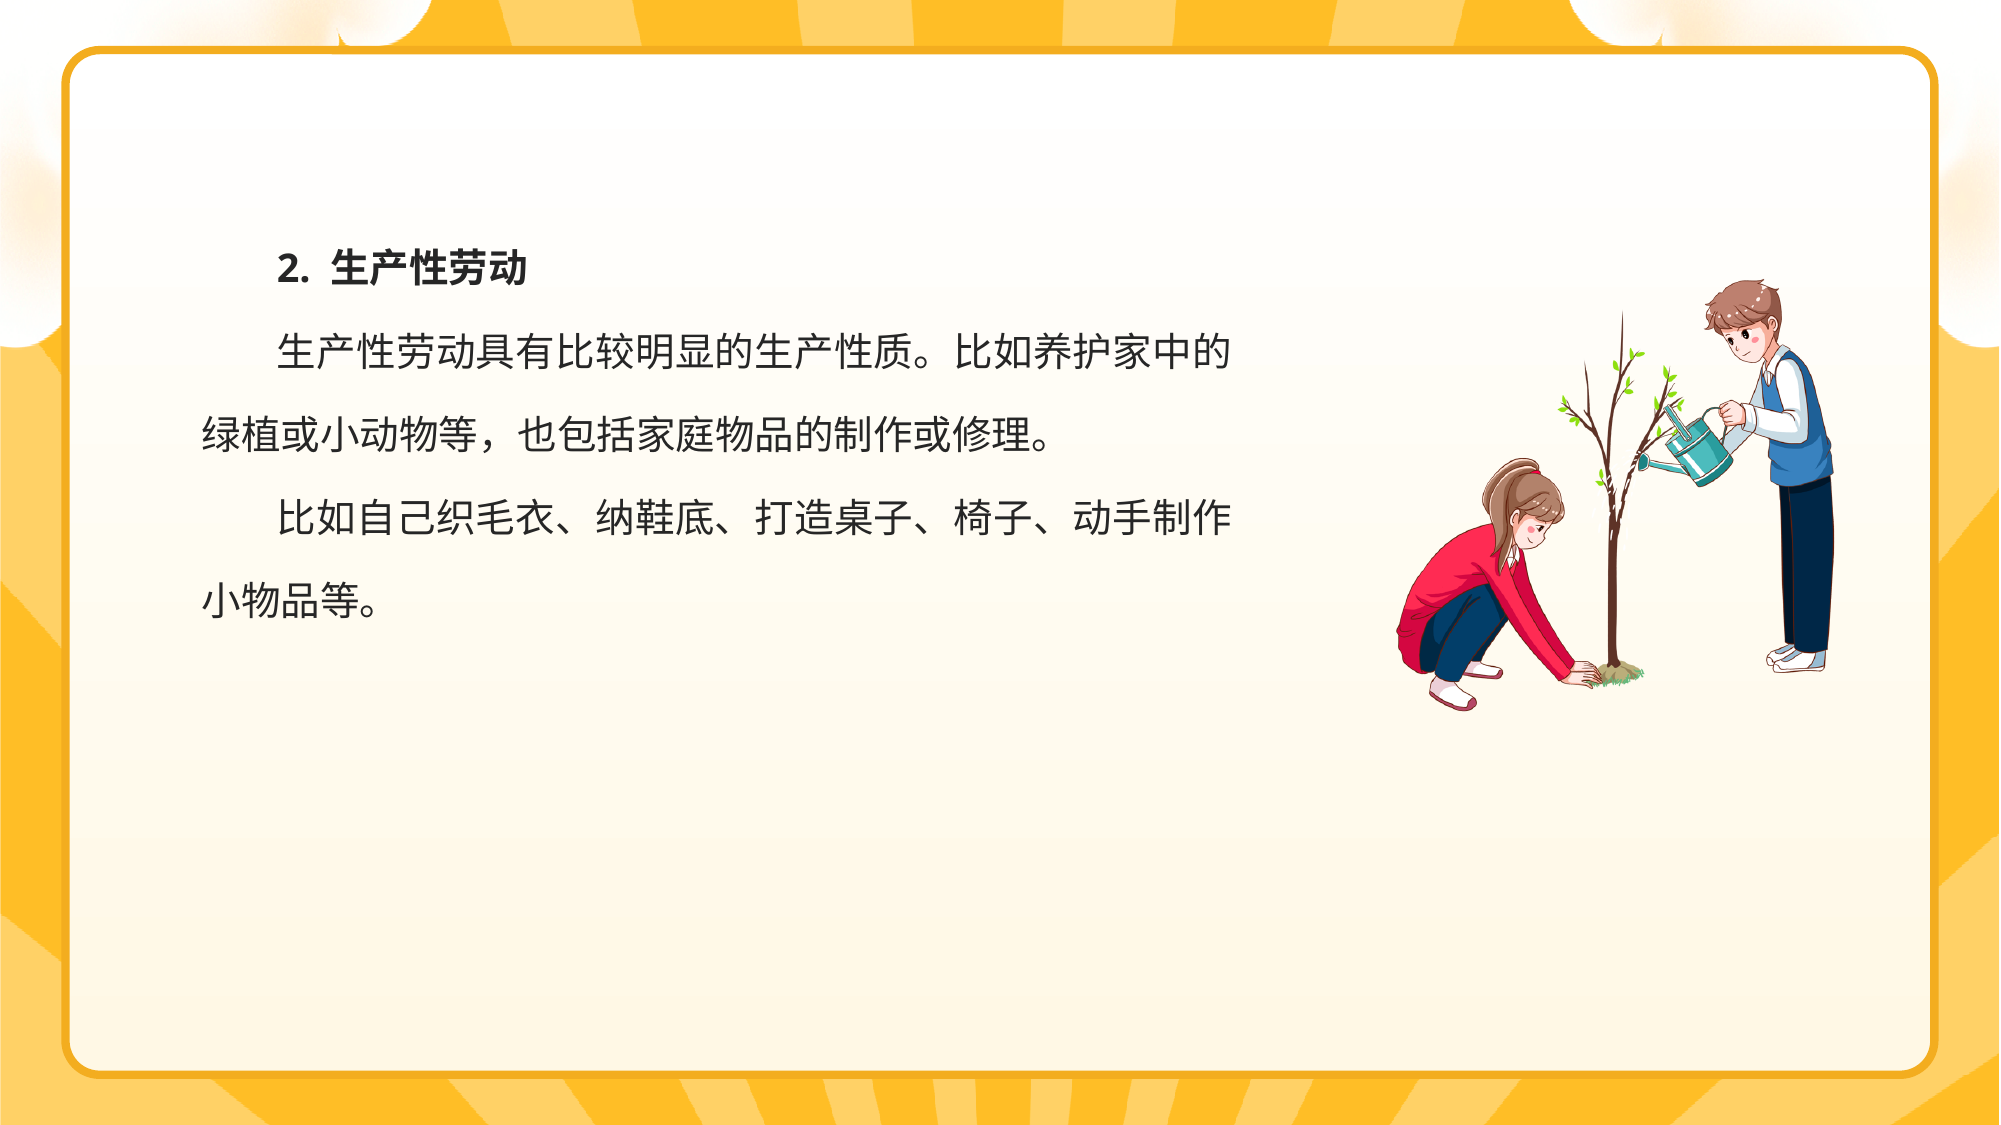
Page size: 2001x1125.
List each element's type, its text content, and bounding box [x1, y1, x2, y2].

text_box 2. 生产性劳动 生产性劳动具有比较明显的生产性质。比如养护家中的绿植或小动物等，也包括家庭物品的制作或修理。 比如自己织毛衣、纳鞋底、打造桌子、椅子、动手制作小物品等。 [187, 200, 1247, 631]
picture [0, 0, 2000, 1125]
